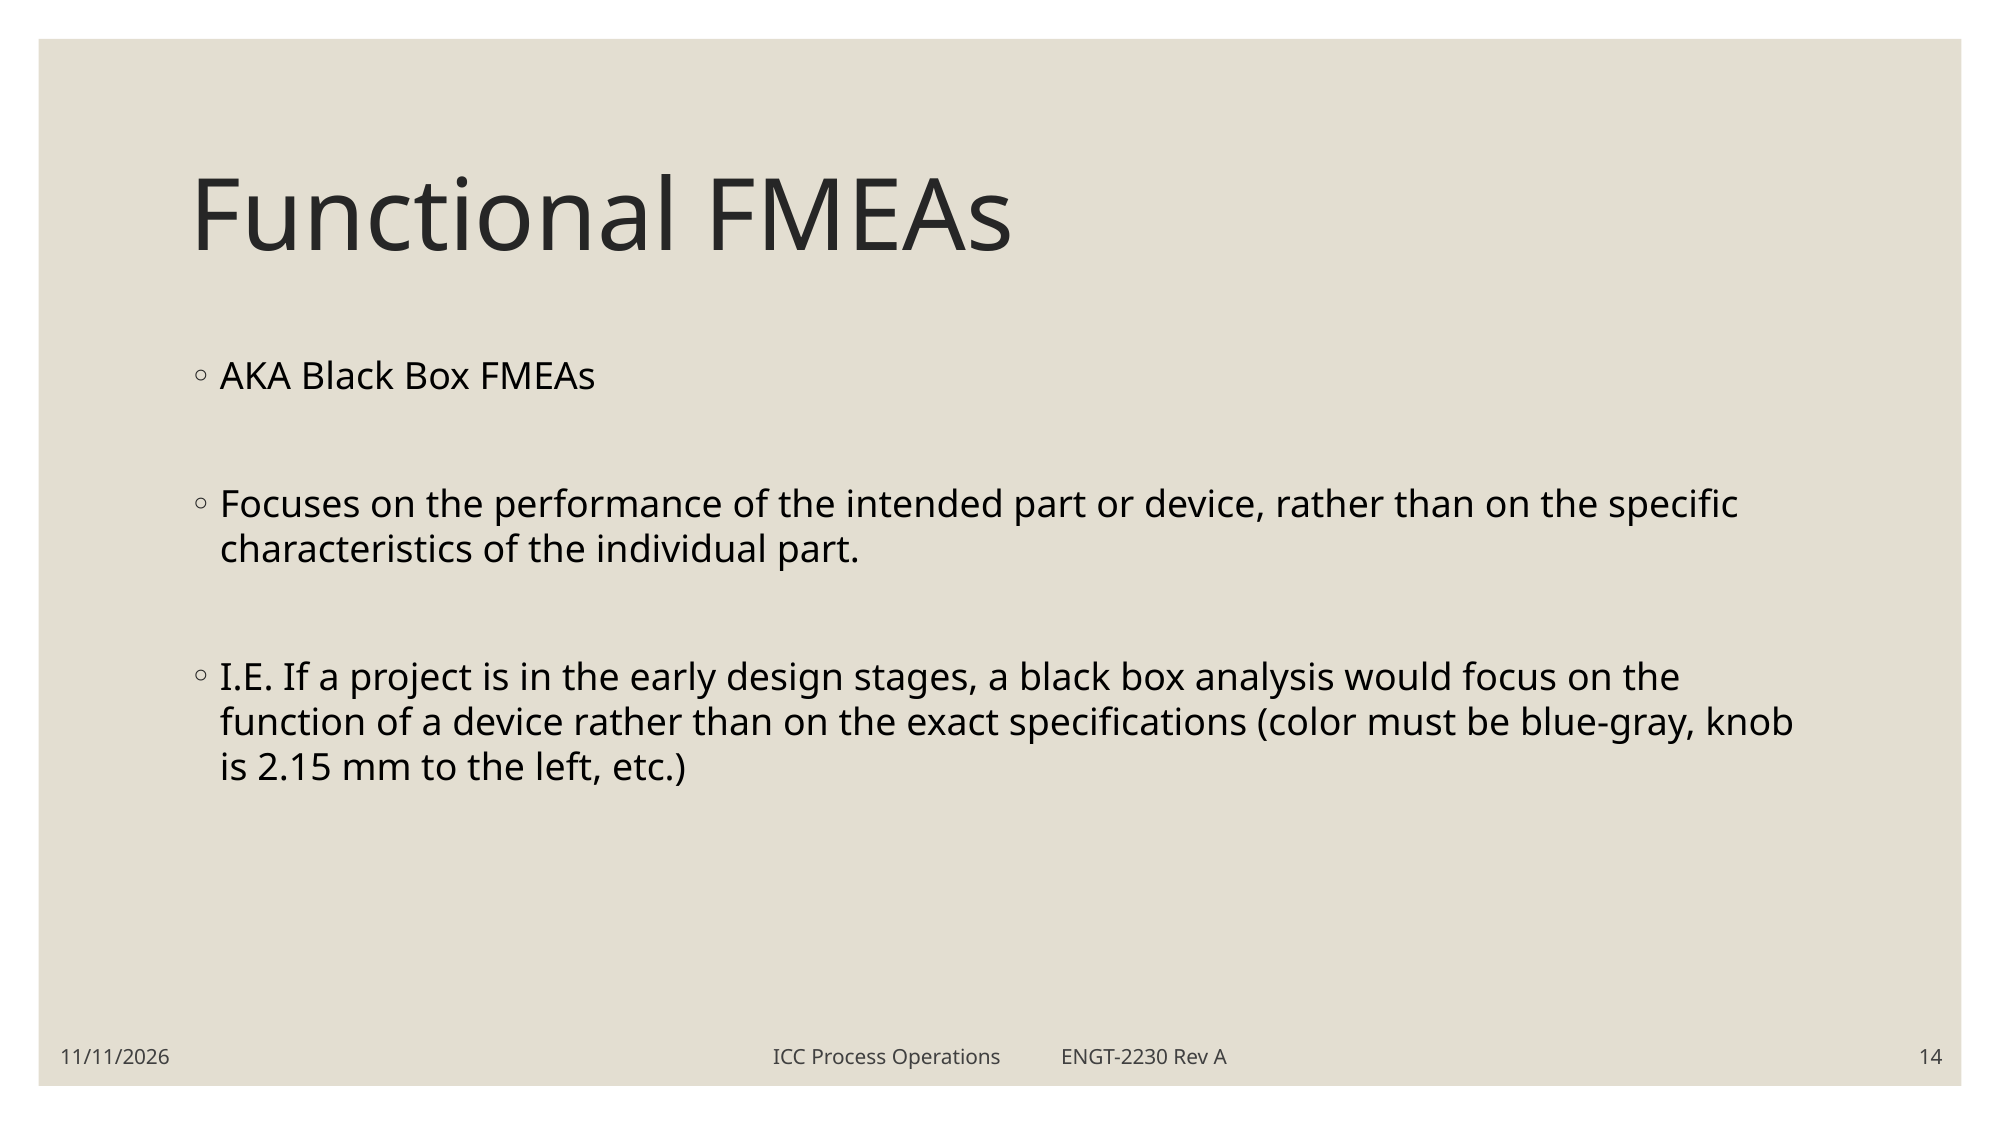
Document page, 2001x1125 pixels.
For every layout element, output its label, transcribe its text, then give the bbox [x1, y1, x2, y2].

title Functional FMEAs [174, 105, 1825, 331]
list AKA Black Box FMEAs Focuses on the performance of the intended part or device, rather than on the specific characteristics of the individual part. I.E. If a project is in the early design stages, a black box analysis would focus on the function of a device rather than on the exact specifications (color must be blue-gray, knob is 2.15 mm to the left, etc.) [174, 345, 1825, 990]
slide_number 14 [1717, 1034, 1958, 1080]
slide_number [45, 1034, 495, 1080]
footer ICC Process Operations ENGT-2230 Rev A [572, 1034, 1428, 1080]
